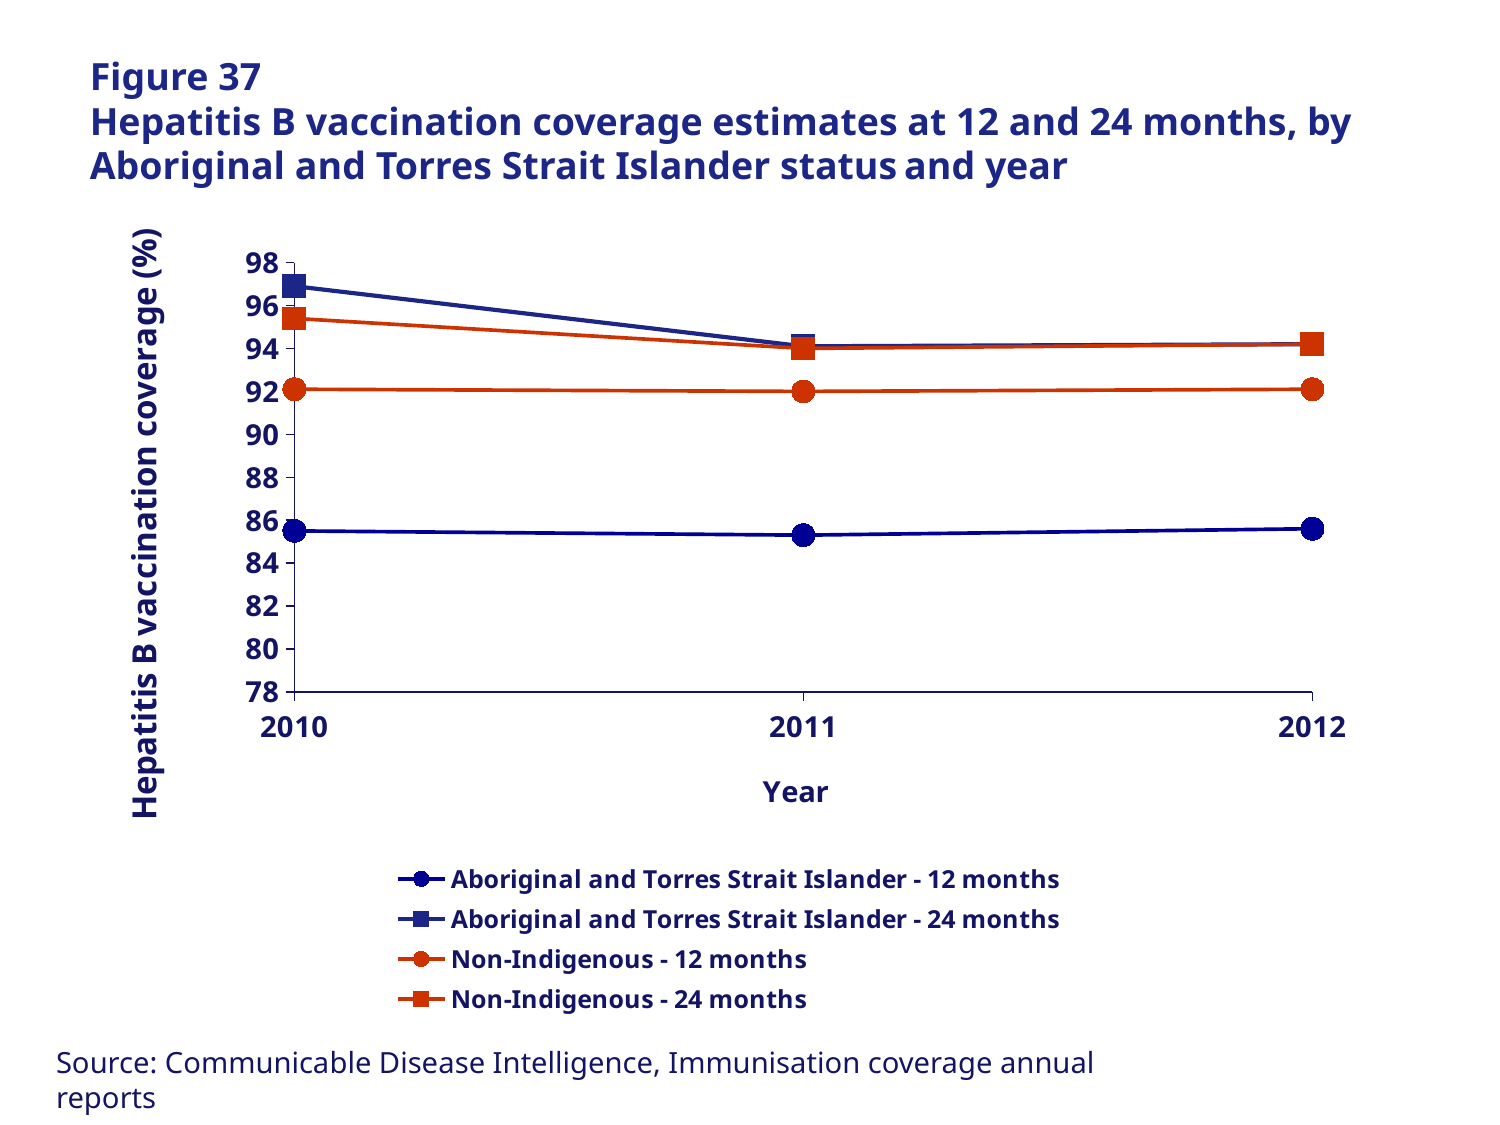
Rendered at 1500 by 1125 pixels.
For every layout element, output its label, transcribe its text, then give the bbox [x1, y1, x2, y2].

text_box Source: Communicable Disease Intelligence, Immunisation coverage annual reports [41, 1036, 1159, 1122]
title Figure 37 Hepatitis B vaccination coverage estimates at 12 and 24 months, by Aboriginal and Torres Strait Islander status and year [75, 45, 1425, 233]
chart [85, 220, 1373, 1023]
